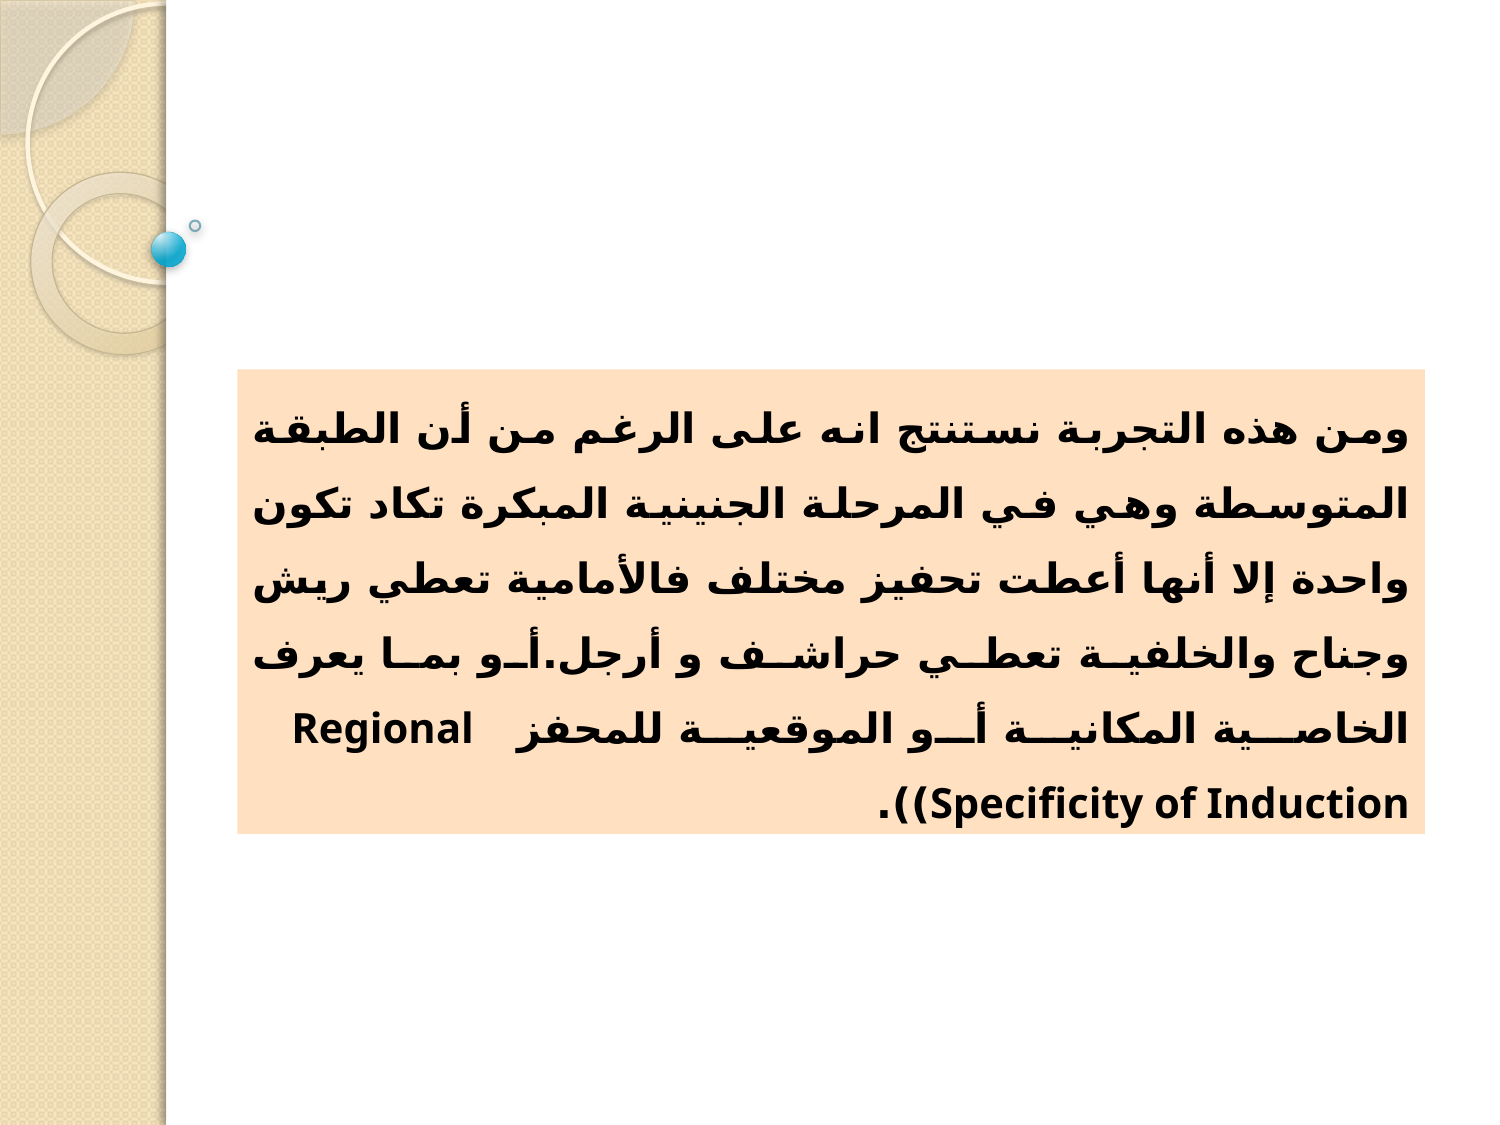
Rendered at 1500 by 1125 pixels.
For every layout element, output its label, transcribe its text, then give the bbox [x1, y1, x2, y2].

text_box ومن هذه التجربة نستنتج انه على الرغم من أن الطبقة المتوسطة وهي في المرحلة الجنينية المبكرة تكاد تكون واحدة إلا أنها أعطت تحفيز مختلف فالأمامية تعطي ريش وجناح والخلفية تعطي حراشف و أرجل.أو بما يعرف الخاصية المكانية أو الموقعية للمحفز Regional Specificity of Induction)). [237, 369, 1425, 835]
